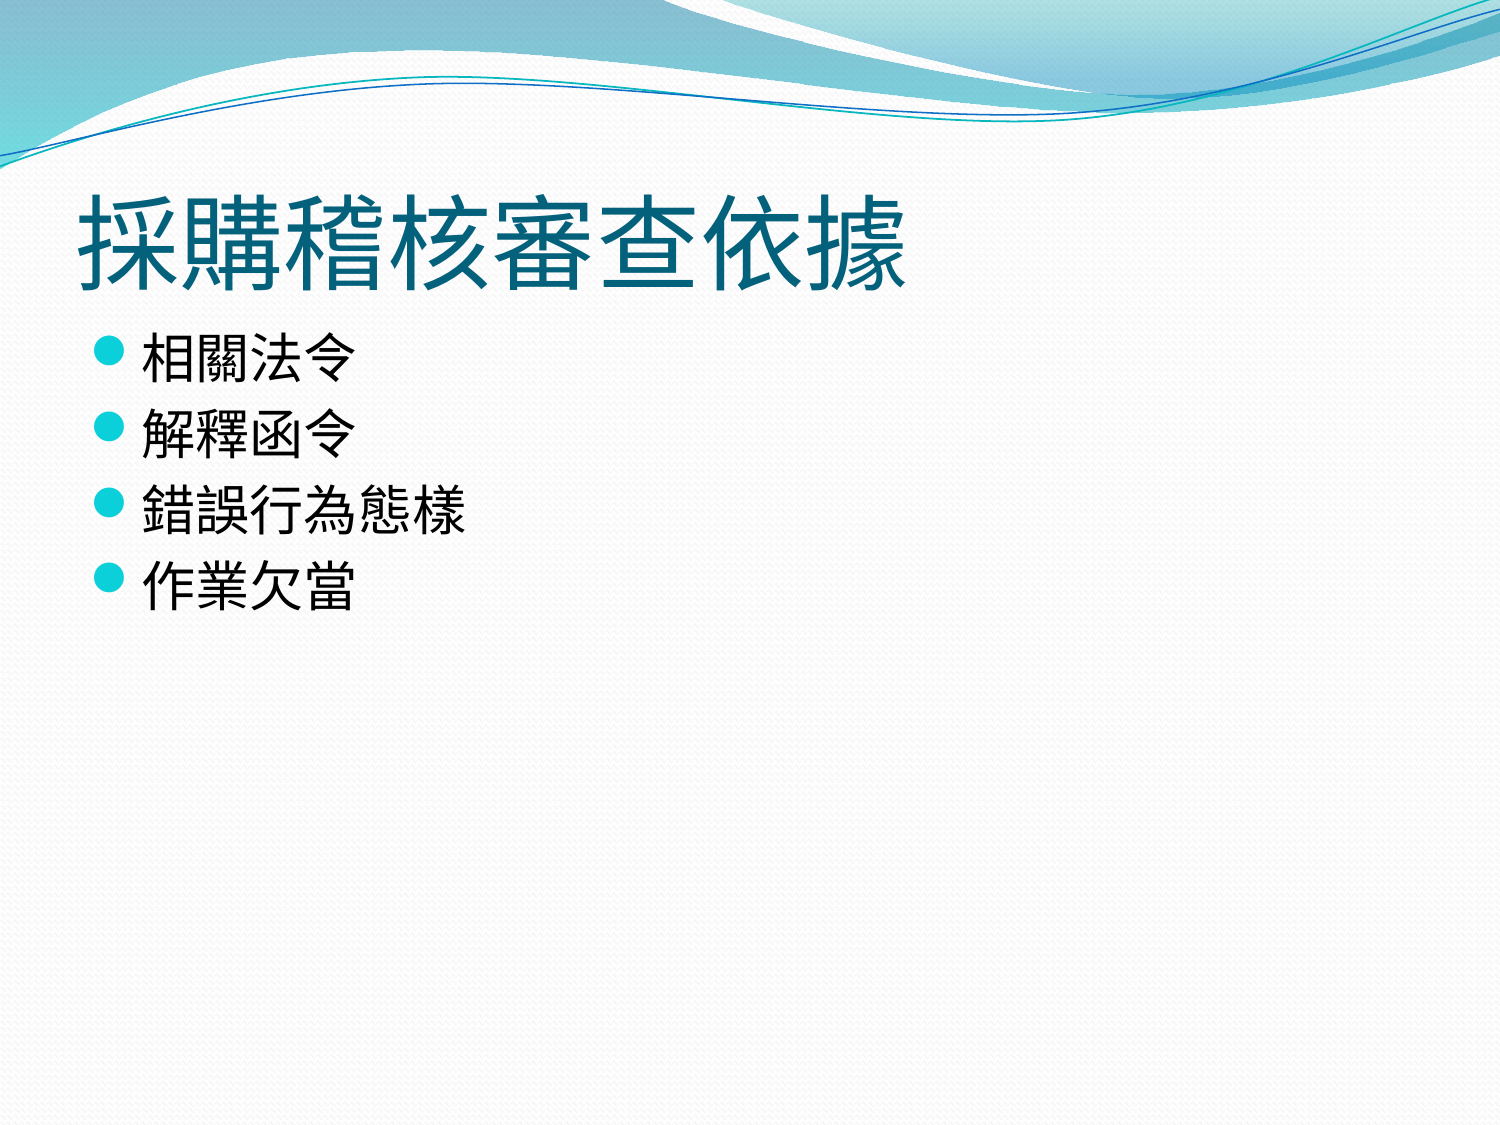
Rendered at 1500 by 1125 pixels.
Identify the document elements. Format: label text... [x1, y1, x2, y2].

title 採購稽核審查依據 [75, 115, 1425, 303]
list 相關法令 解釋函令 錯誤行為態樣 作業欠當 [75, 317, 1425, 1038]
